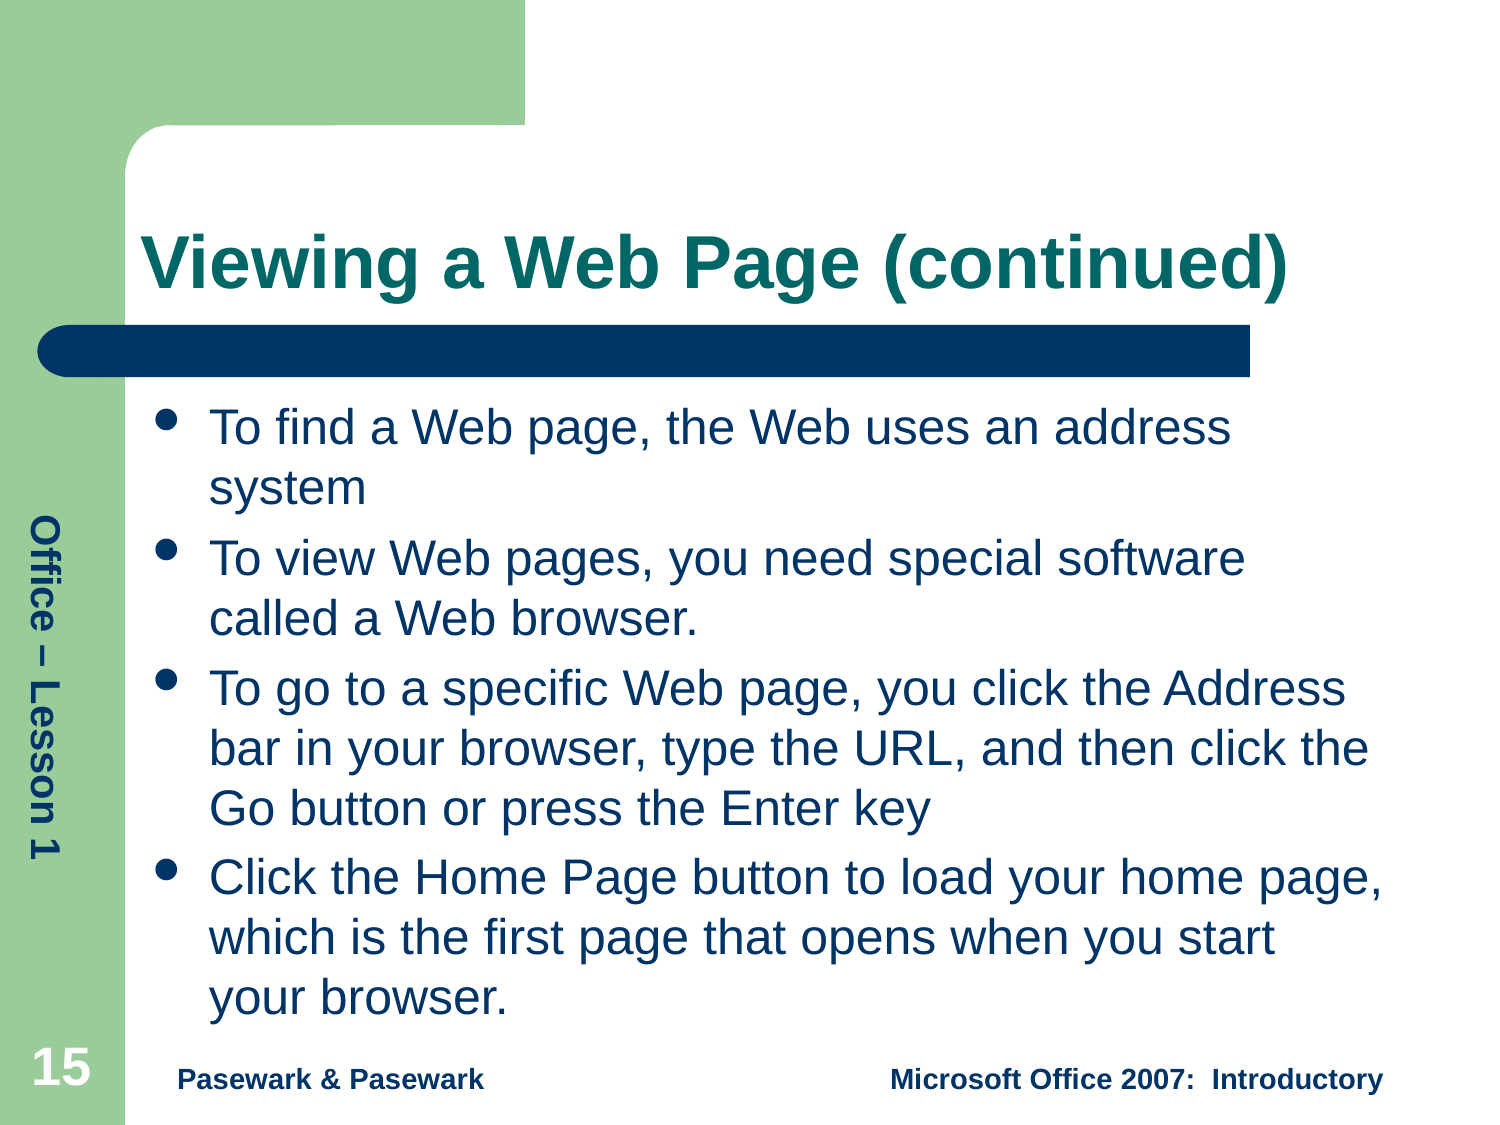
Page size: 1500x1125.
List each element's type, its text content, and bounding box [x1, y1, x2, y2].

title Viewing a Web Page (continued) [124, 124, 1426, 313]
list To find a Web page, the Web uses an address system To view Web pages, you need special software called a Web browser. To go to a specific Web page, you click the Address bar in your browser, type the URL, and then click the Go button or press the Enter key Click the Home Page button to load your home page, which is the first page that opens when you start your browser. [137, 387, 1400, 1038]
slide_number Pasewark & Pasewark [149, 1038, 500, 1104]
slide_number 15 [13, 1023, 111, 1105]
footer Microsoft Office 2007: Introductory [874, 1024, 1426, 1104]
